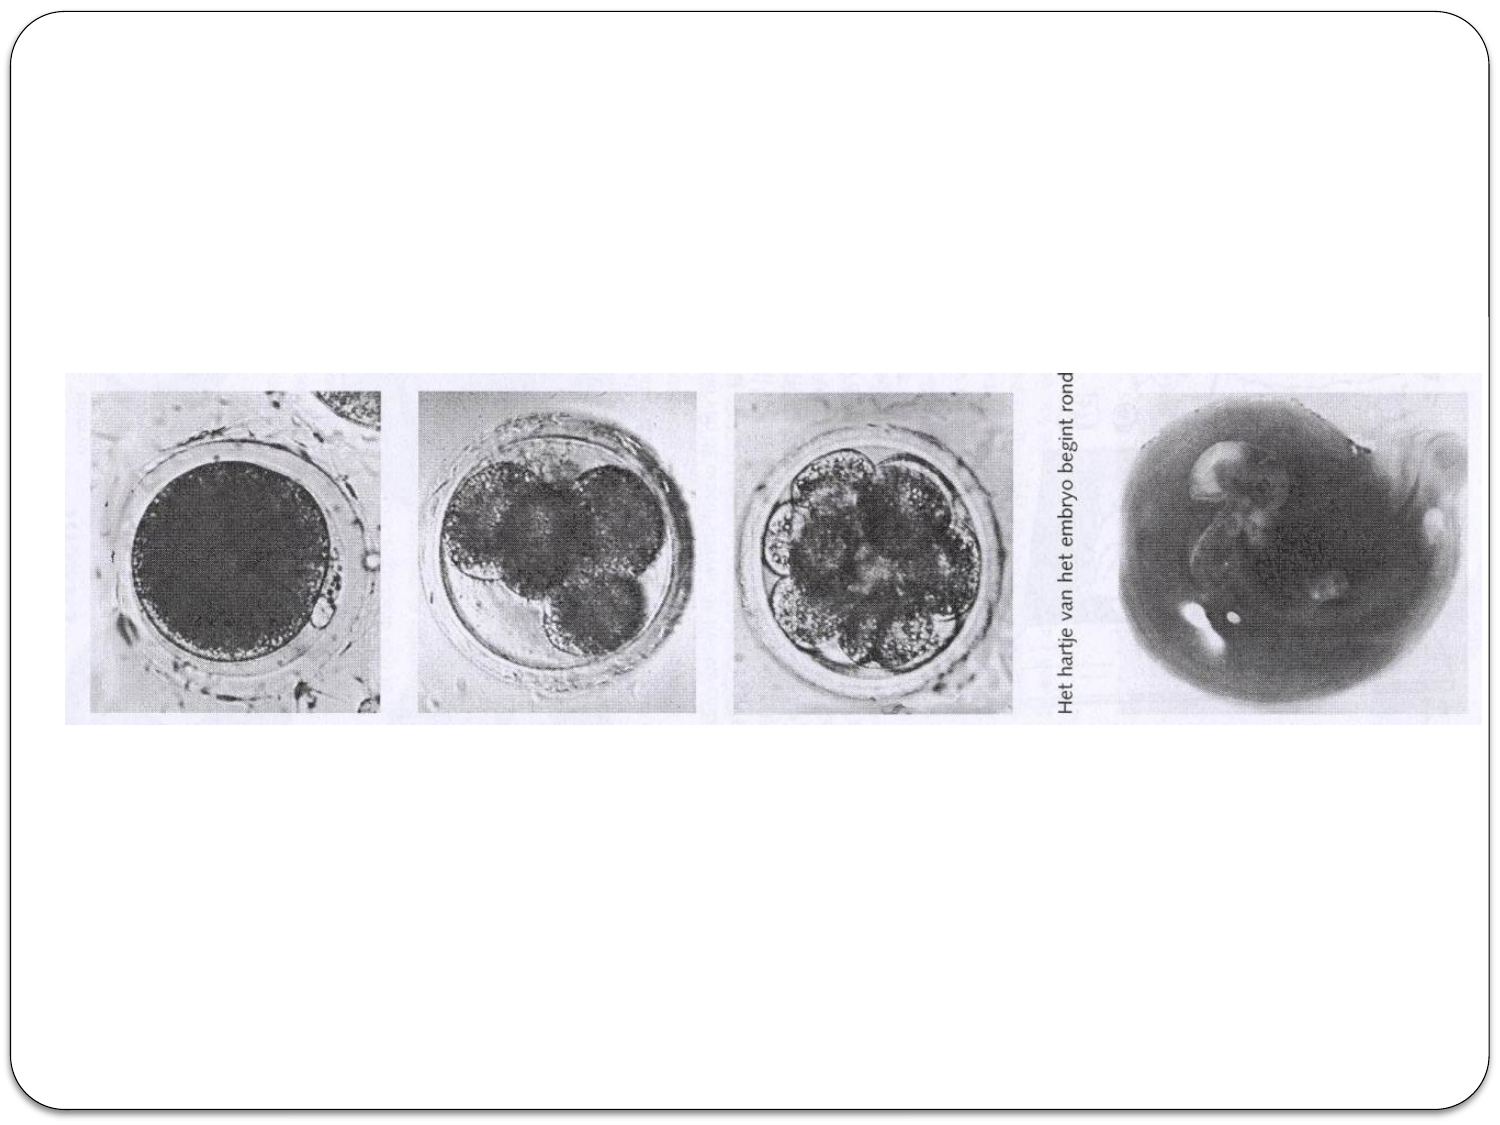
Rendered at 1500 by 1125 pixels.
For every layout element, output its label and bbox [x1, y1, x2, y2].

picture [65, 373, 1482, 725]
